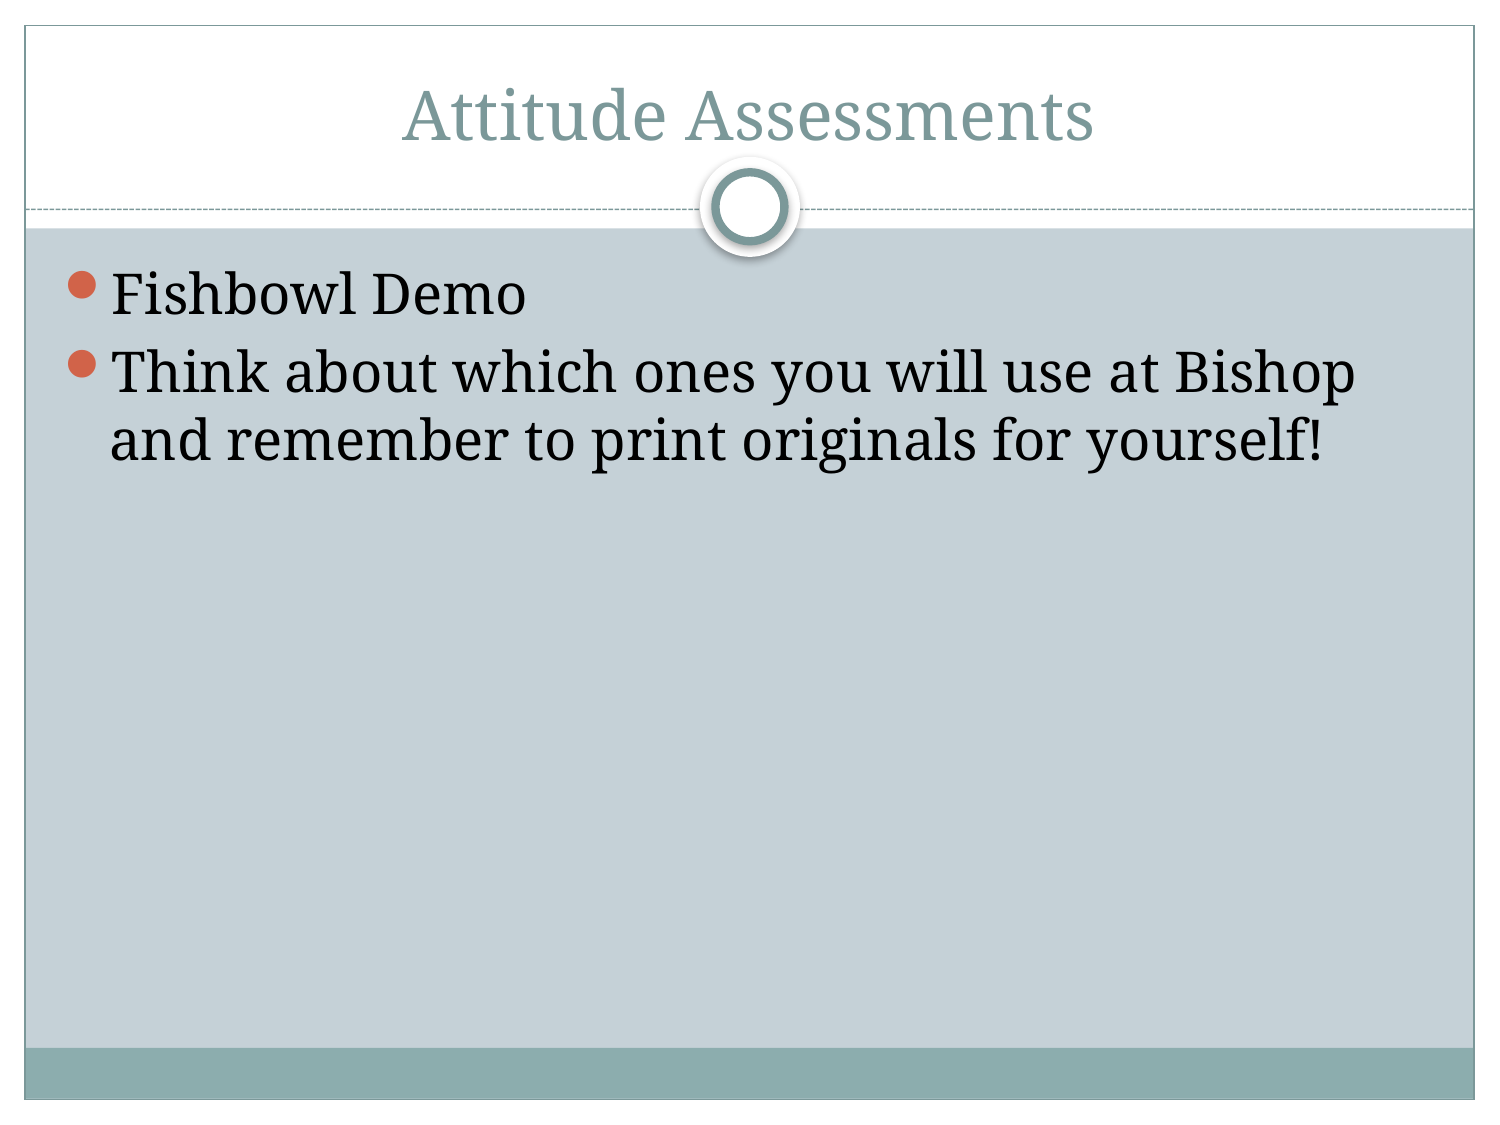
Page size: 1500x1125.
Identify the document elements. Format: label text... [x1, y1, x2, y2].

list Fishbowl Demo Think about which ones you will use at Bishop and remember to print originals for yourself! [49, 250, 1445, 1001]
title Attitude Assessments [49, 37, 1450, 162]
